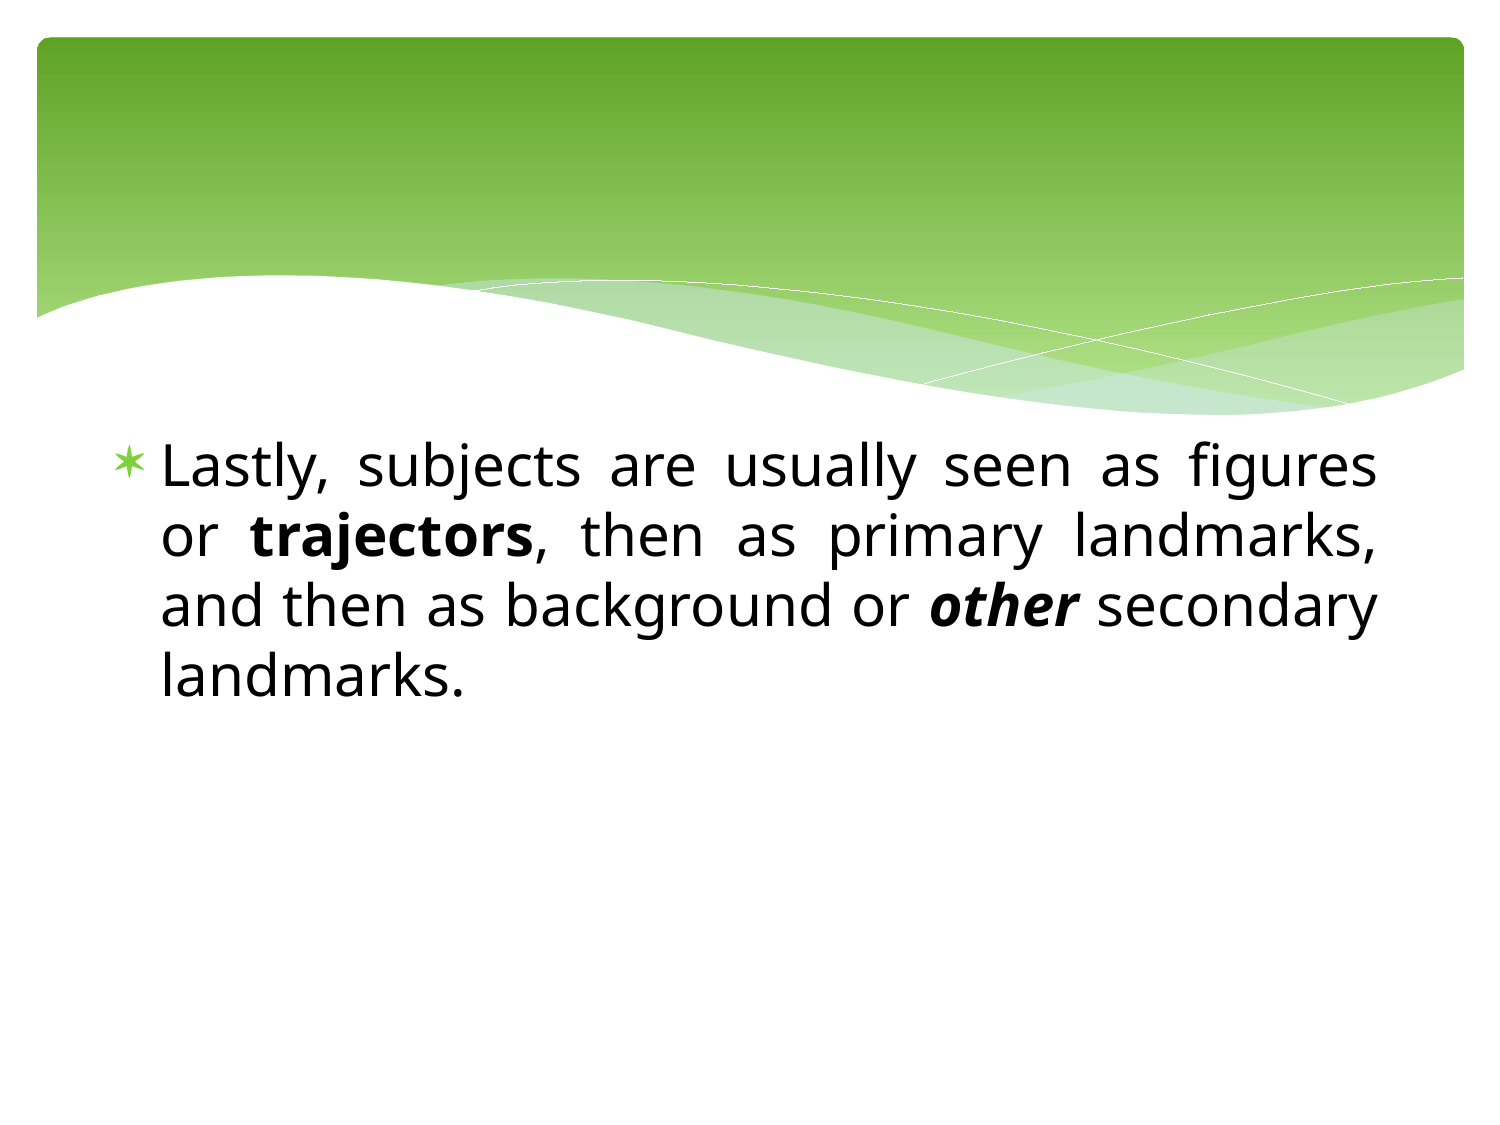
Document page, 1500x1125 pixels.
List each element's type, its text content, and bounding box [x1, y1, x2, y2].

list Lastly, subjects are usually seen as figures or trajectors, then as primary landmarks, and then as background or other secondary landmarks. [100, 420, 1394, 987]
